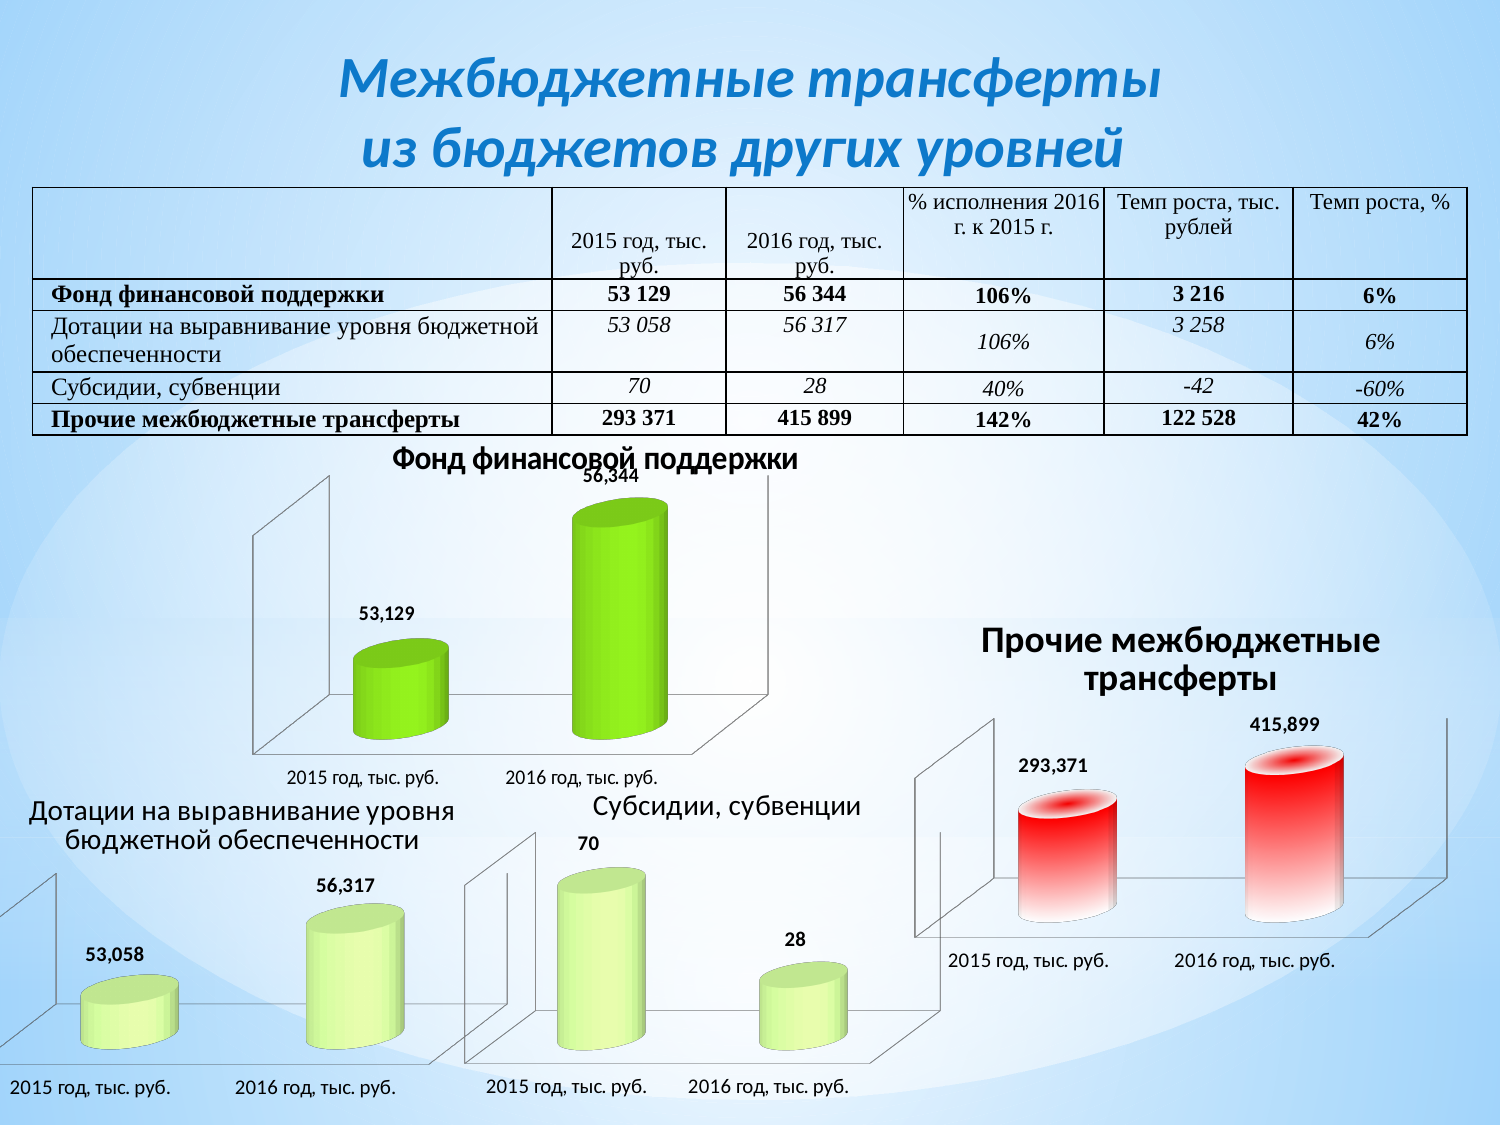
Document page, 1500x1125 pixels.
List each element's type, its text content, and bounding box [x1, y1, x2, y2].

table_cell 3 258 [1105, 311, 1292, 371]
table_cell 122 528 [1105, 404, 1292, 434]
table_cell 415 899 [815, 404, 903, 434]
table_cell 70 [553, 373, 725, 394]
table_header Темп роста, тыс. рублей [1105, 188, 1292, 278]
table_cell 56 317 [727, 311, 903, 371]
table_cell 6% [1294, 280, 1466, 310]
table_cell 40% [904, 373, 1103, 403]
table_header [33, 188, 551, 278]
table_cell 3 216 [1105, 280, 1292, 310]
text_box Межбюджетные трансферты из бюджетов других уровней [323, 31, 1177, 187]
table_cell Прочие межбюджетные трансферты [33, 404, 236, 434]
table_cell -60% [1294, 373, 1466, 403]
chart [0, 396, 1459, 1107]
table_cell Субсидии, субвенции [33, 373, 551, 403]
table_cell Дотации на выравнивание уровня бюджетной обеспеченности [33, 311, 551, 371]
table_cell 42% [1294, 404, 1466, 434]
table_cell Фонд финансовой поддержки [33, 280, 551, 310]
table_cell 142% [904, 404, 1103, 434]
table_cell 53 129 [553, 280, 725, 310]
table_header % исполнения 2016 г. к 2015 г. [904, 188, 1103, 278]
table_cell 106% [904, 280, 1103, 310]
table_cell 53 058 [553, 311, 725, 371]
table_cell 56 344 [727, 280, 903, 310]
table_cell 28 [727, 373, 903, 403]
table_header 2015 год, тыс. руб. [553, 188, 725, 278]
table_cell 106% [904, 311, 1103, 371]
table_header Темп роста, % [1294, 188, 1466, 278]
table_cell 6% [1294, 311, 1466, 371]
table_header 2016 год, тыс. руб. [727, 188, 903, 278]
table_cell -42 [1105, 373, 1292, 403]
